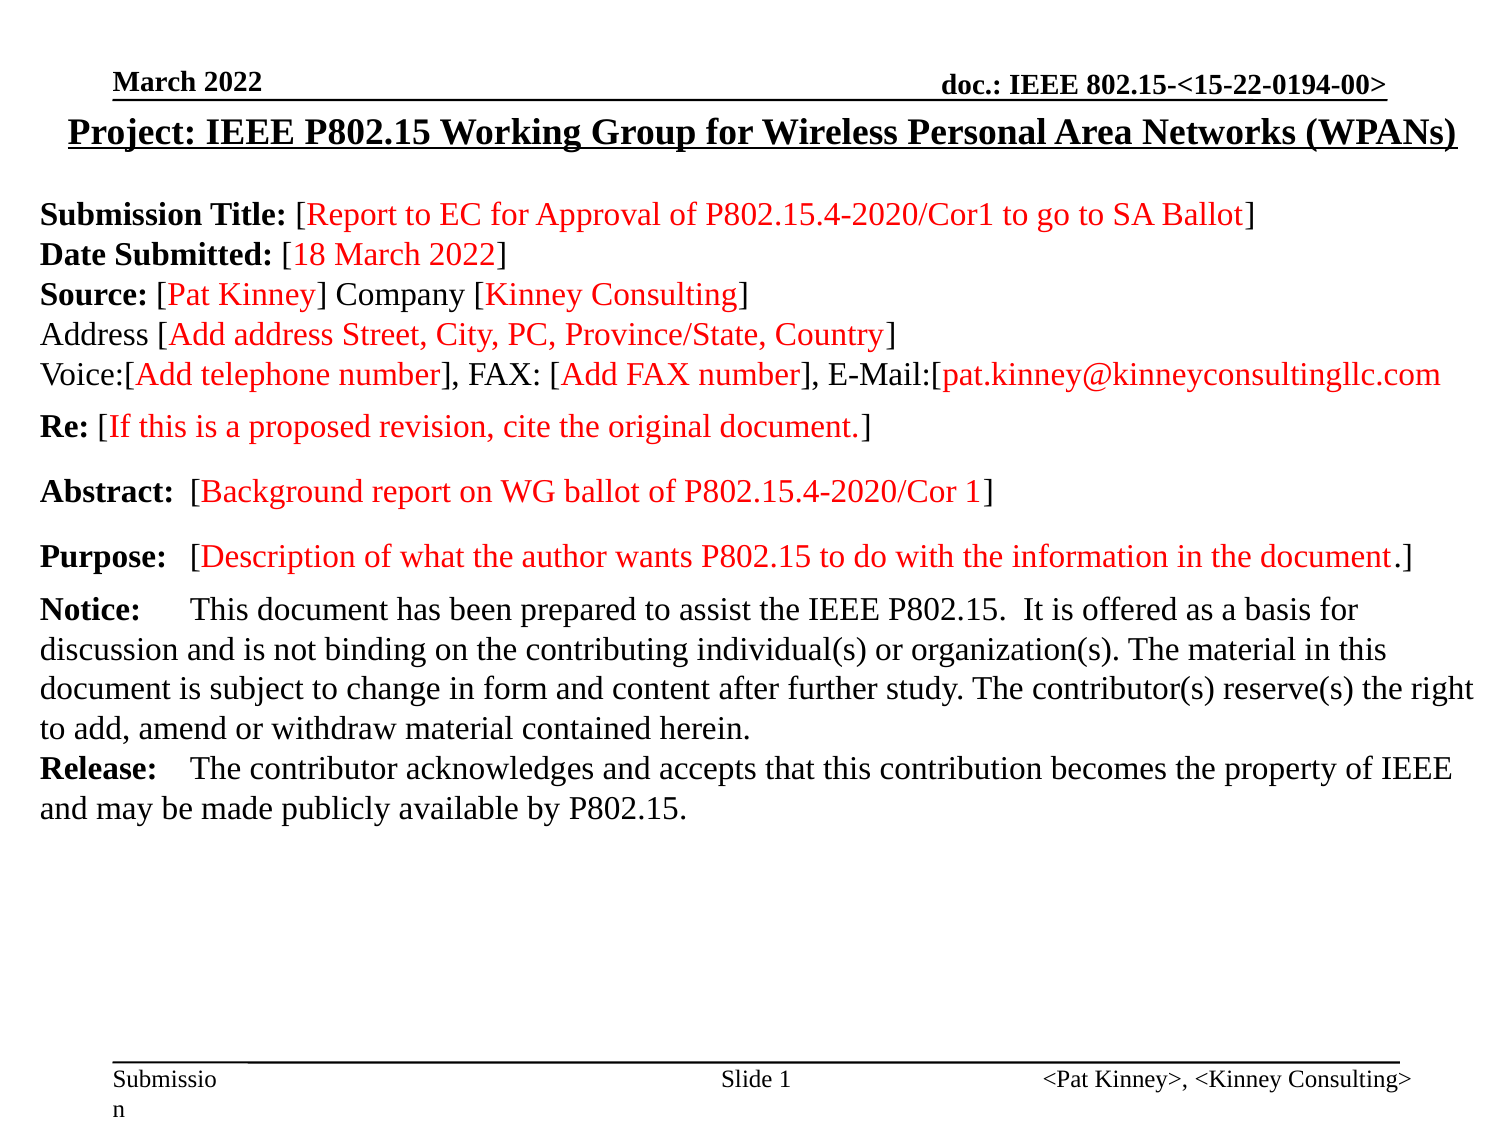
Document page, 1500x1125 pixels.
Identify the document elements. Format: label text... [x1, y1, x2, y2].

text_box Project: IEEE P802.15 Working Group for Wireless Personal Area Networks (WPANs) Submission Title: [Report to EC for Approval of P802.15.4-2020/Cor1 to go to SA Ballot] Date Submitted: [18 March 2022] Source: [Pat Kinney] Company [Kinney Consulting] Address [Add address Street, City, PC, Province/State, Country] Voice:[Add telephone number], FAX: [Add FAX number], E-Mail:[pat.kinney@kinneyconsultingllc.com Re: [If this is a proposed revision, cite the original document.] Abstract: [Background report on WG ballot of P802.15.4-2020/Cor 1] Purpose: [Description of what the author wants P802.15 to do with the information in the document.] Notice: This document has been prepared to assist the IEEE P802.15. It is offered as a basis for discussion and is not binding on the contributing individual(s) or organization(s). The material in this document is subject to change in form and content after further study. The contributor(s) reserve(s) the right to add, amend or withdraw material contained herein. Release: The contributor acknowledges and accepts that this contribution becomes the property of IEEE and may be made publicly available by P802.15. [24, 99, 1500, 834]
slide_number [112, 62, 375, 98]
slide_number Slide 1 [712, 1062, 800, 1093]
footer <Pat Kinney>, <Kinney Consulting> [900, 1062, 1413, 1093]
